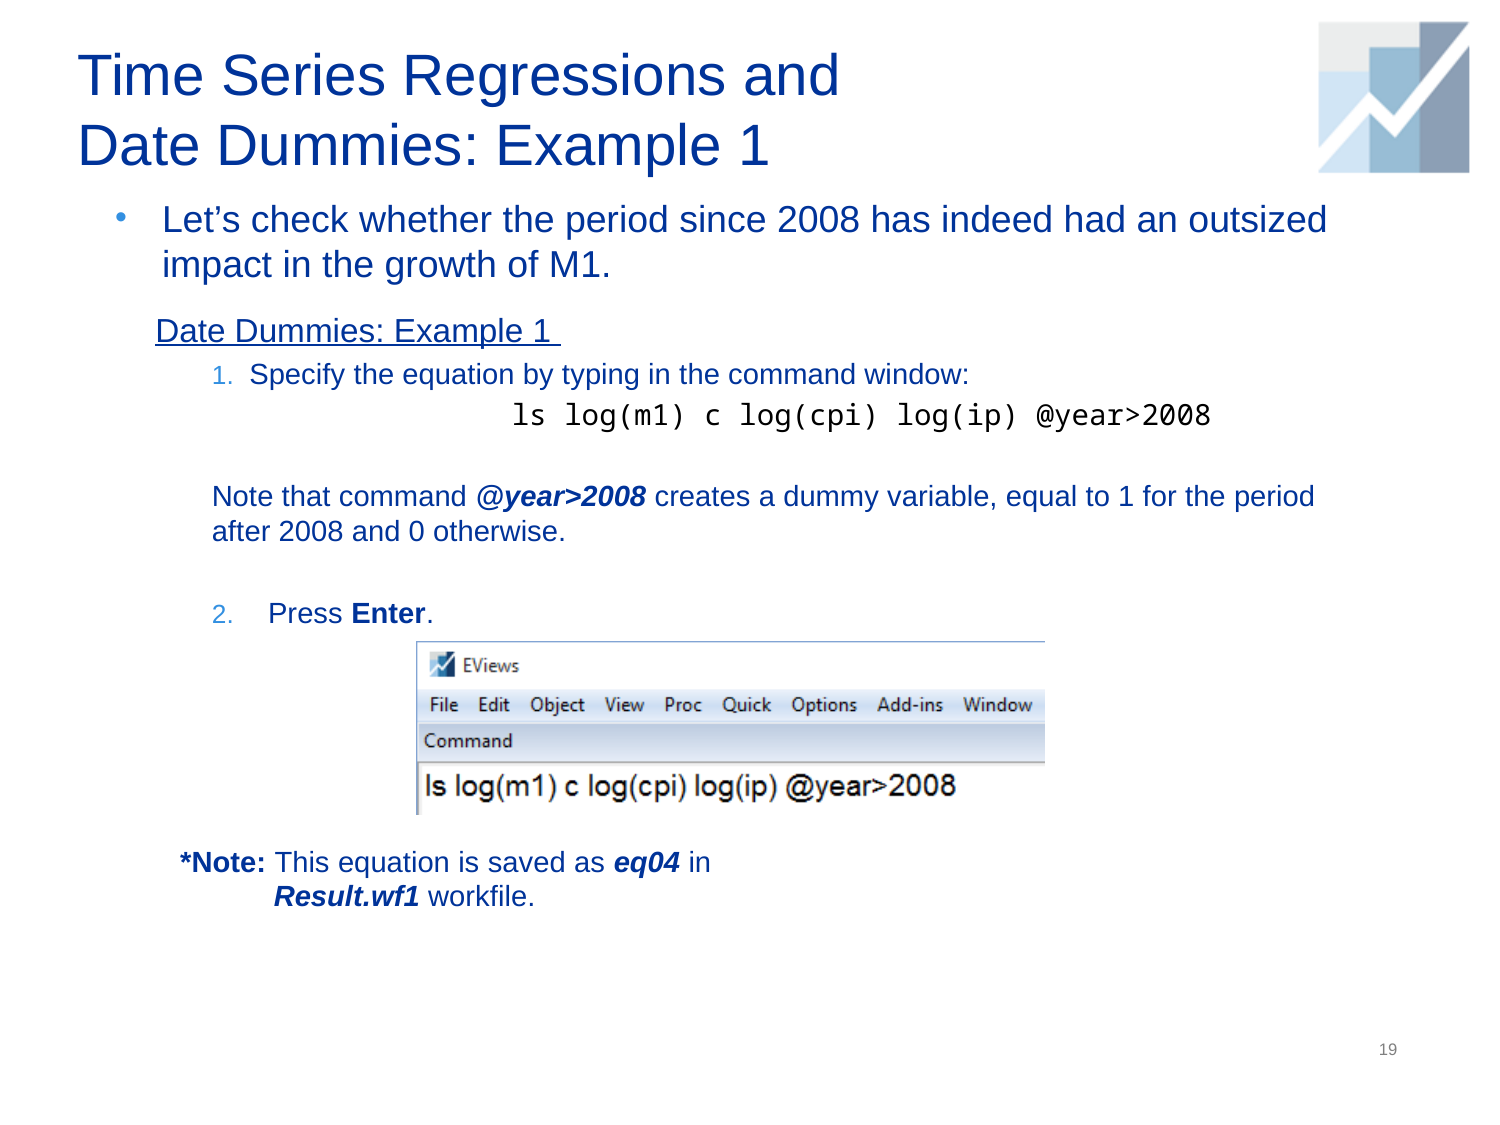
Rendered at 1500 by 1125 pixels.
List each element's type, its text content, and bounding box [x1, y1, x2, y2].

text_box Let’s check whether the period since 2008 has indeed had an outsized impact in the growth of M1. [62, 187, 1412, 325]
text_box Time Series Regressions and Date Dummies: Example 1 [62, 0, 1297, 185]
picture [415, 641, 1045, 815]
picture [1300, 11, 1479, 181]
slide_number 19 [1262, 1015, 1413, 1067]
text_box *Note: This equation is saved as eq04 in Result.wf1 workfile. [165, 835, 764, 919]
text_box Date Dummies: Example 1 Specify the equation by typing in the command window: ls log(m1) c log(cpi) log(ip) @year>2008 Note that command @year>2008 creates a dummy variable, equal to 1 for the period after 2008 and 0 otherwise. Press Enter. [111, 301, 1380, 960]
